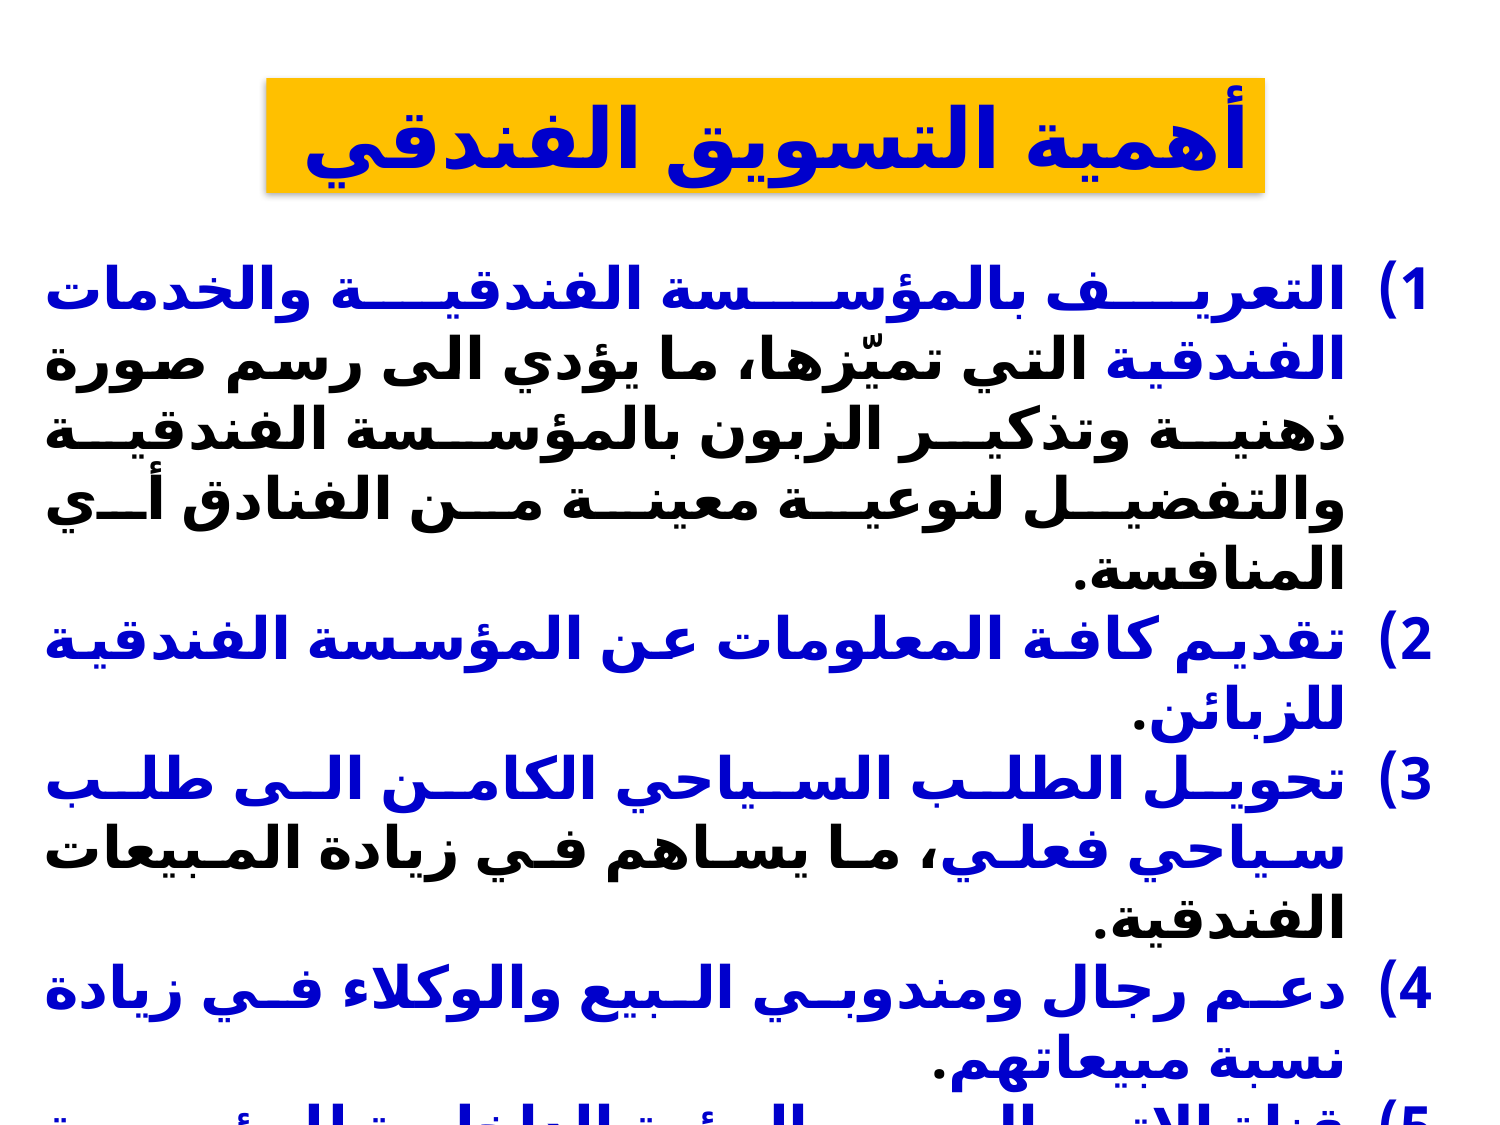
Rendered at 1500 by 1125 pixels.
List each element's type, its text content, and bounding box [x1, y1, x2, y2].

text_box التعريف بالمؤسسة الفندقية والخدمات الفندقية التي تميّزها، ما يؤدي الى رسم صورة ذهنية وتذكير الزبون بالمؤسسة الفندقية والتفضيل لنوعية معينة من الفنادق أي المنافسة. تقديم كافة المعلومات عن المؤسسة الفندقية للزبائن. تحويل الطلب السياحي الكامن الى طلب سياحي فعلي، ما يساهم في زيادة المبيعات الفندقية. دعم رجال ومندوبي البيع والوكلاء في زيادة نسبة مبيعاتهم. قناة الاتصال بين البيئة الداخلية للمؤسسة والبيئة الخارجية المحيطة بالمؤسسة. إعلام الزبون بالمؤسسة الفندقية؛ كالعلامة التجارية والأسعار وغيرها. [29, 243, 1447, 1125]
text_box أهمية التسويق الفندقي [266, 78, 1265, 193]
